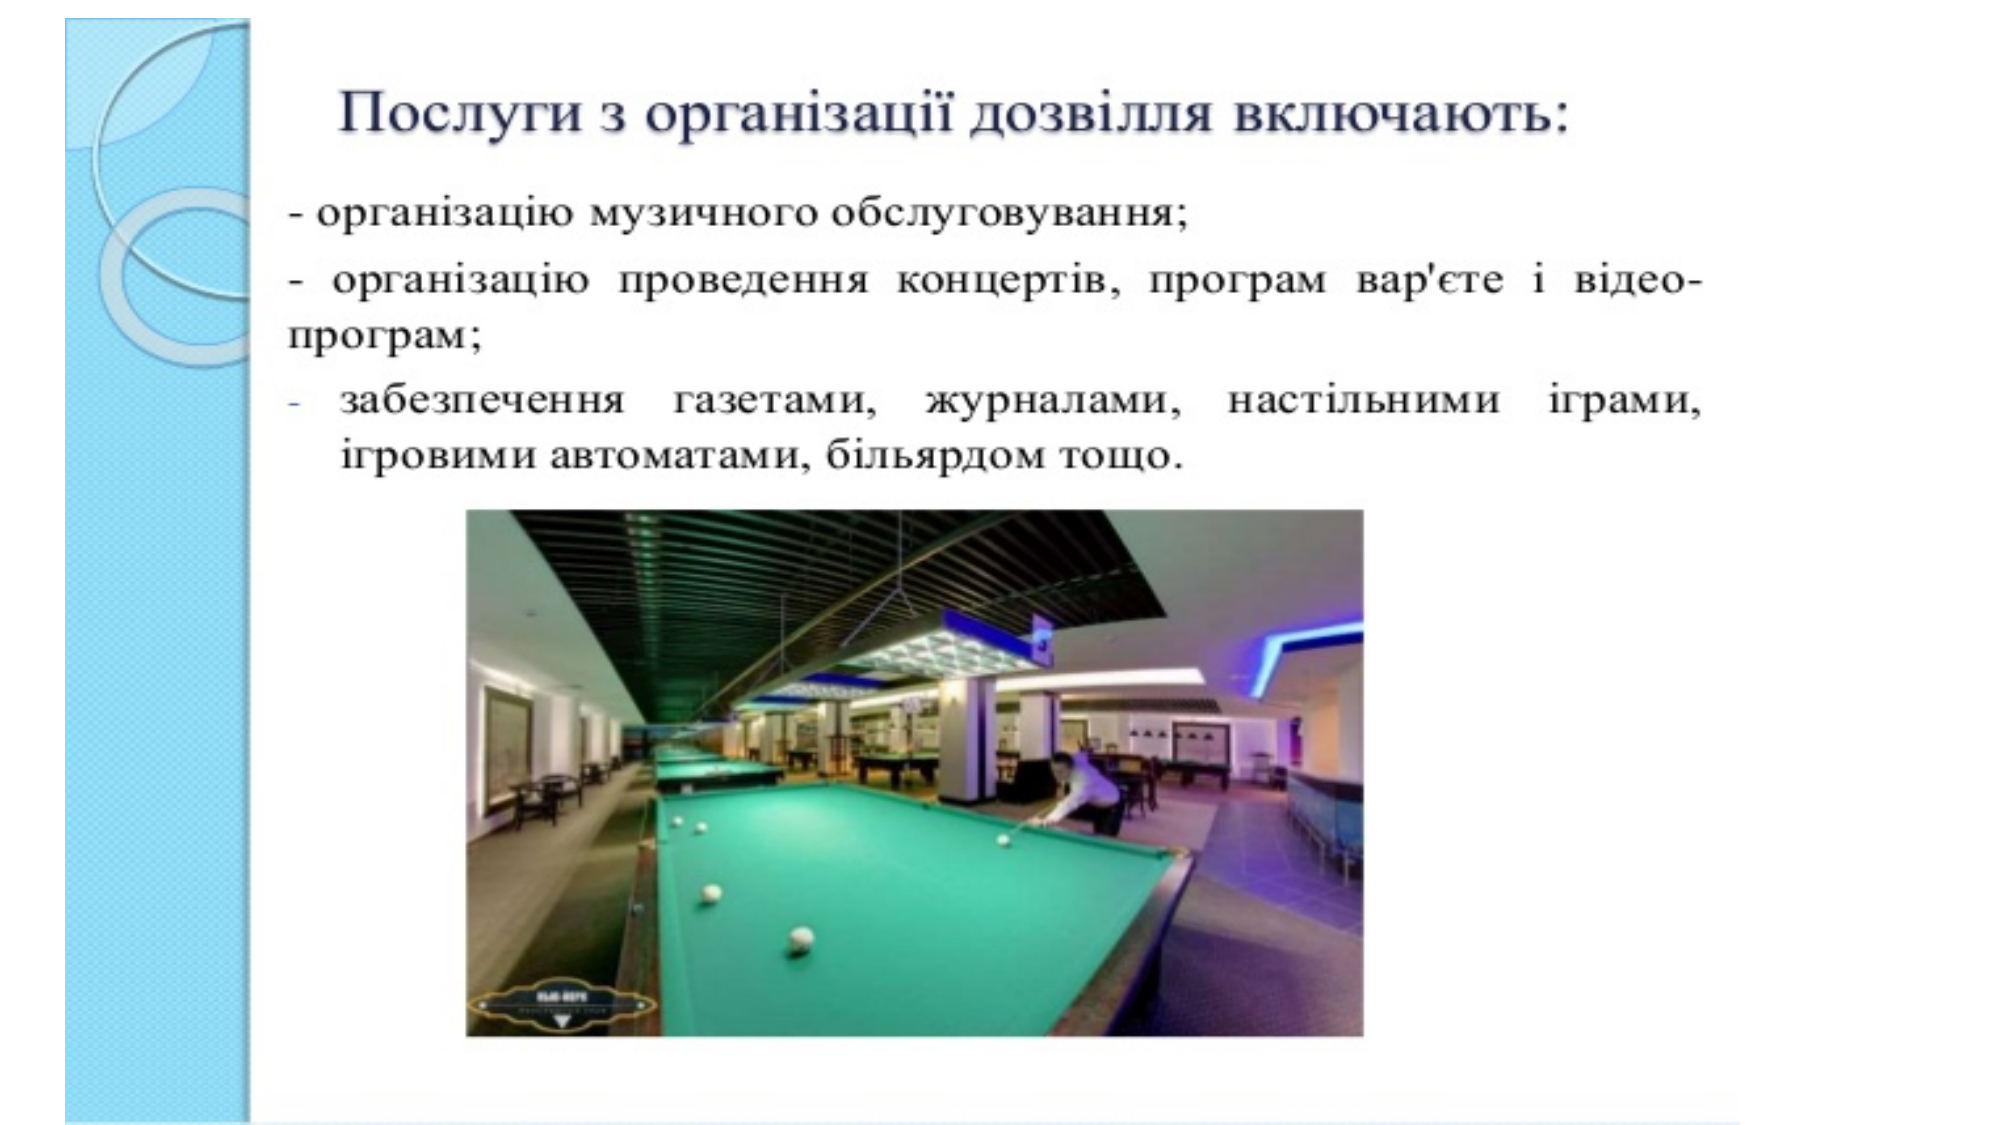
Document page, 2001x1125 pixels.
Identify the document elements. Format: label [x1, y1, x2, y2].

picture [65, 18, 1740, 1125]
